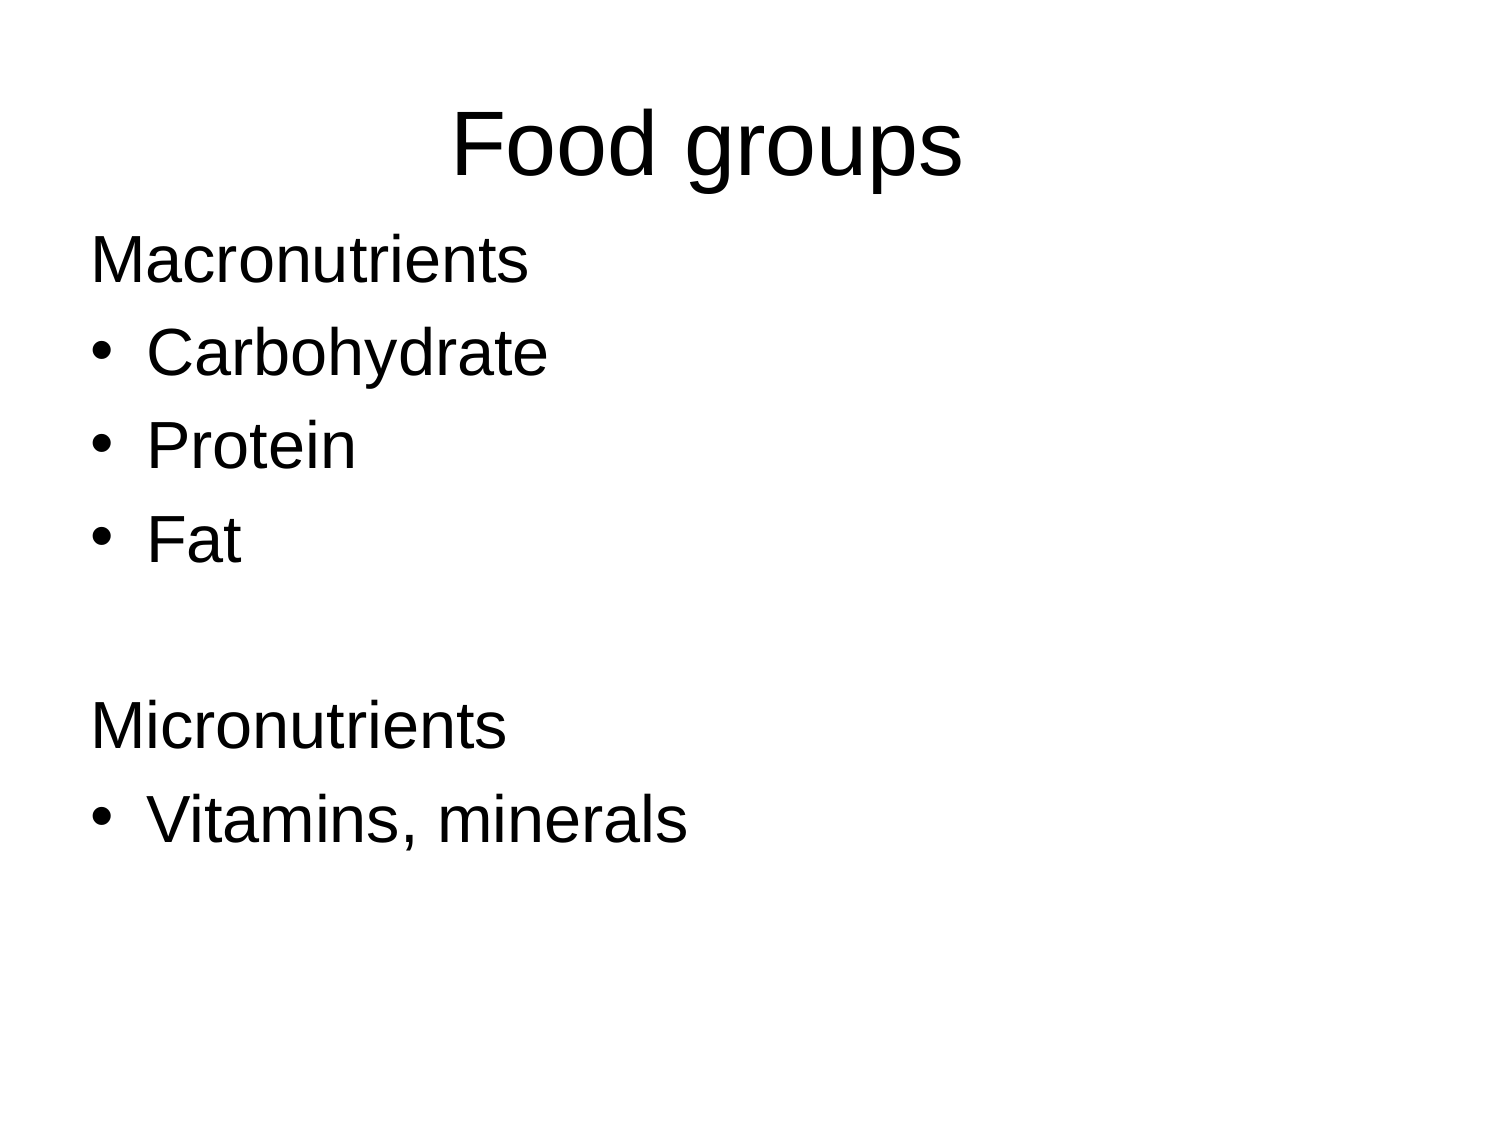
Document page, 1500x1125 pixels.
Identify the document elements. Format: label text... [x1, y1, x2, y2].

list Macronutrients Carbohydrate Protein Fat Micronutrients Vitamins, minerals [75, 208, 1425, 1005]
title Food groups [75, 45, 1425, 208]
